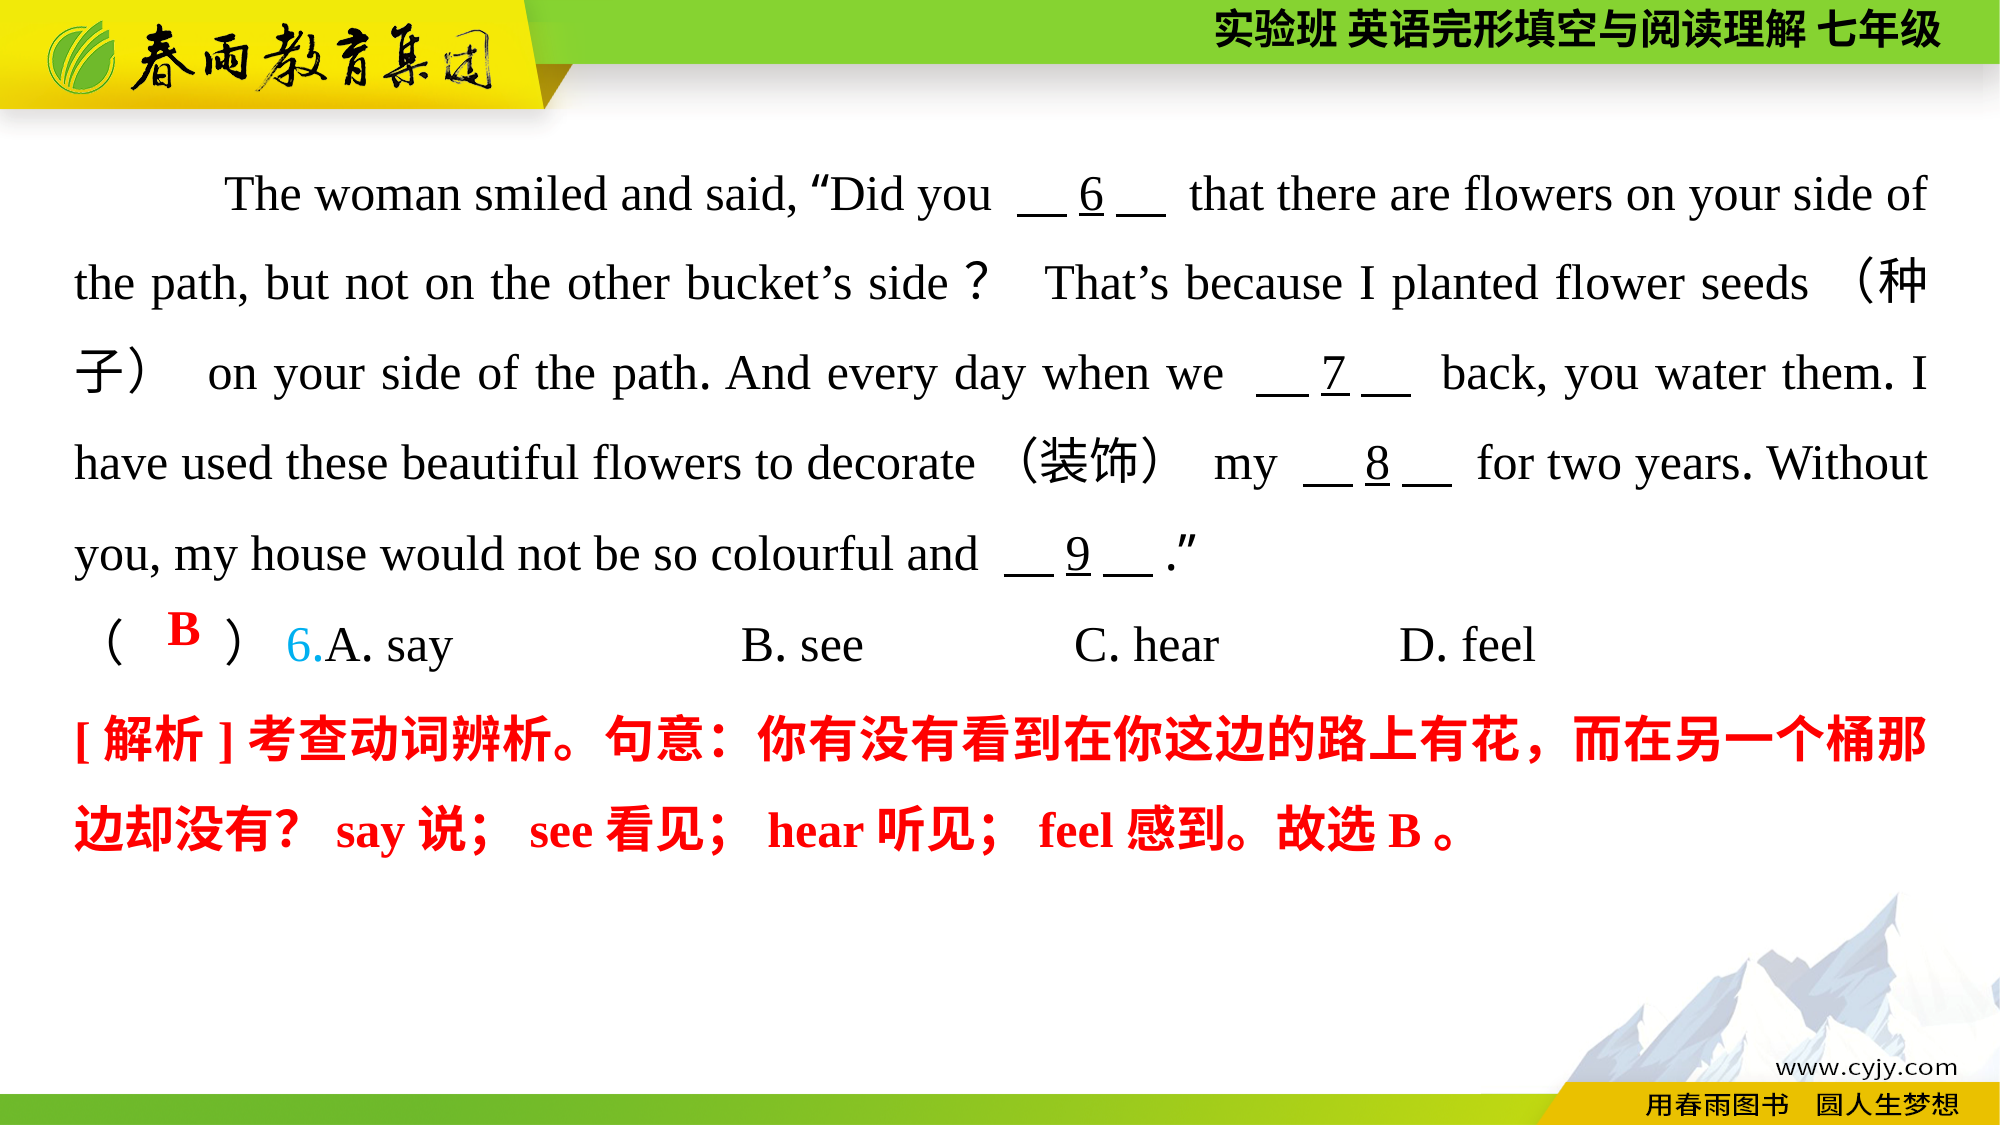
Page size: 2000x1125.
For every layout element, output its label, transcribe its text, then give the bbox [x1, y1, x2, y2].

text_box [解析]考查动词辨析。句意：你有没有看到在你这边的路上有花，而在另一个桶那边却没有？say说；see看见；hear听见；feel感到。故选B。 [59, 670, 1944, 866]
text_box （ ）6.A. say B. see C. hear D. feel [59, 573, 1944, 670]
list The woman smiled and said, “Did you 6 that there are flowers on your side of the path, but not on the other bucket’s side？ That’s because I planted flower seeds（种子） on your side of the path. And every day when we 7 back, you water them. I have used these beautiful flowers to decorate（装饰） my 8 for two years. Without you, my house would not be so colourful and 9 .” [59, 122, 1944, 573]
picture [0, 0, 2000, 1125]
text_box B [152, 587, 216, 663]
